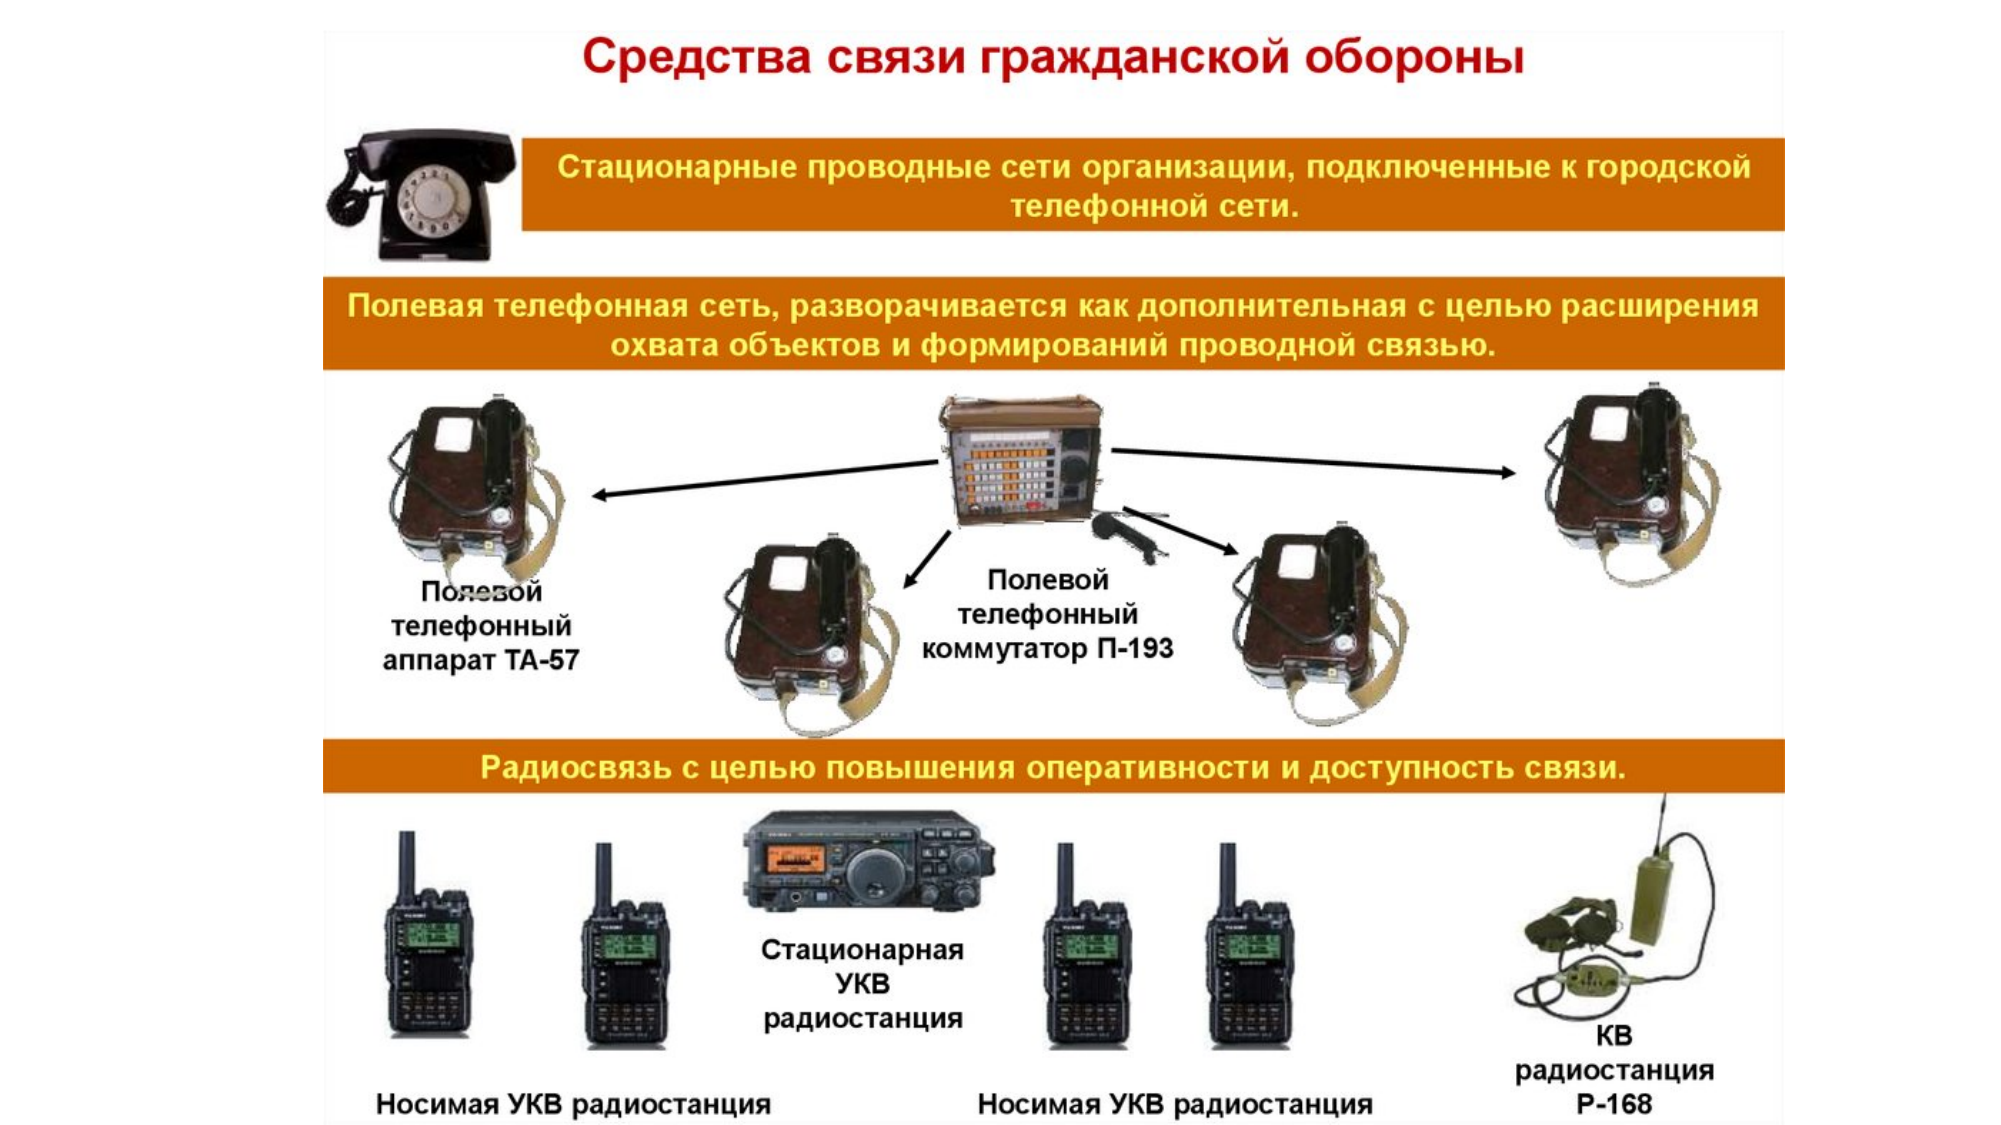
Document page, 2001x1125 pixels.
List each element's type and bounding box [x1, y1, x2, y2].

picture [322, 30, 1785, 1125]
